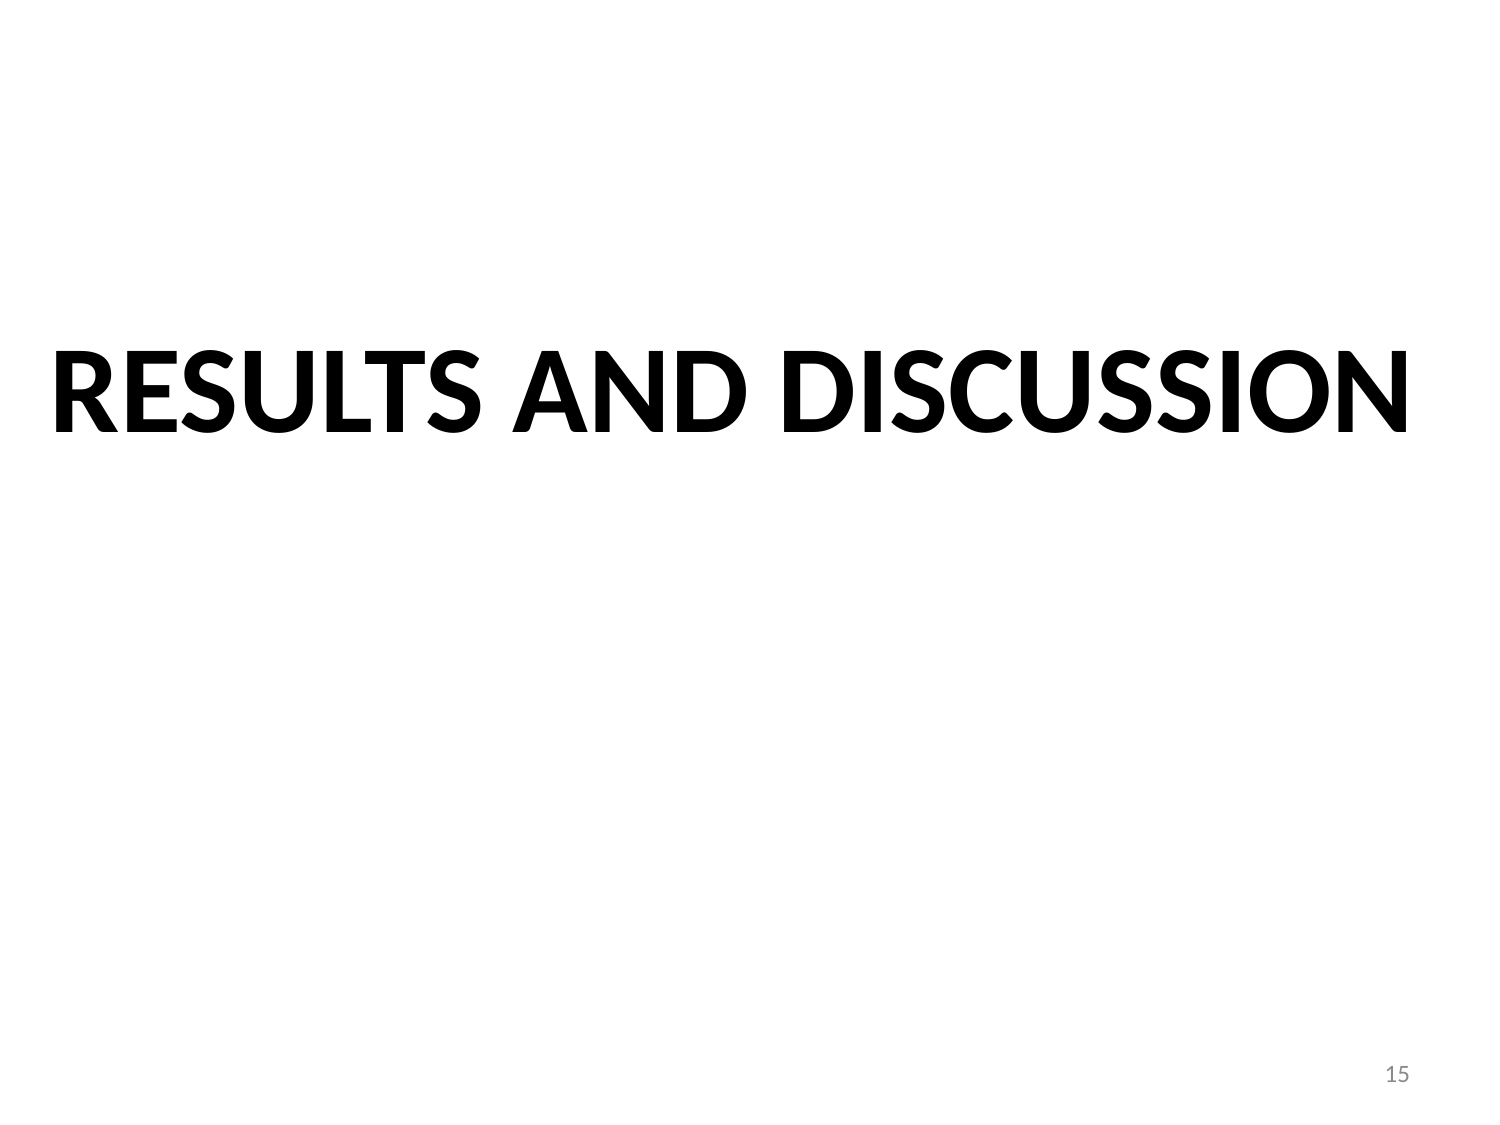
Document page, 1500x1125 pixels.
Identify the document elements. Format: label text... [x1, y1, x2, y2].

title RESULTS AND DISCUSSION [34, 299, 1468, 743]
slide_number 15 [1074, 1042, 1425, 1103]
